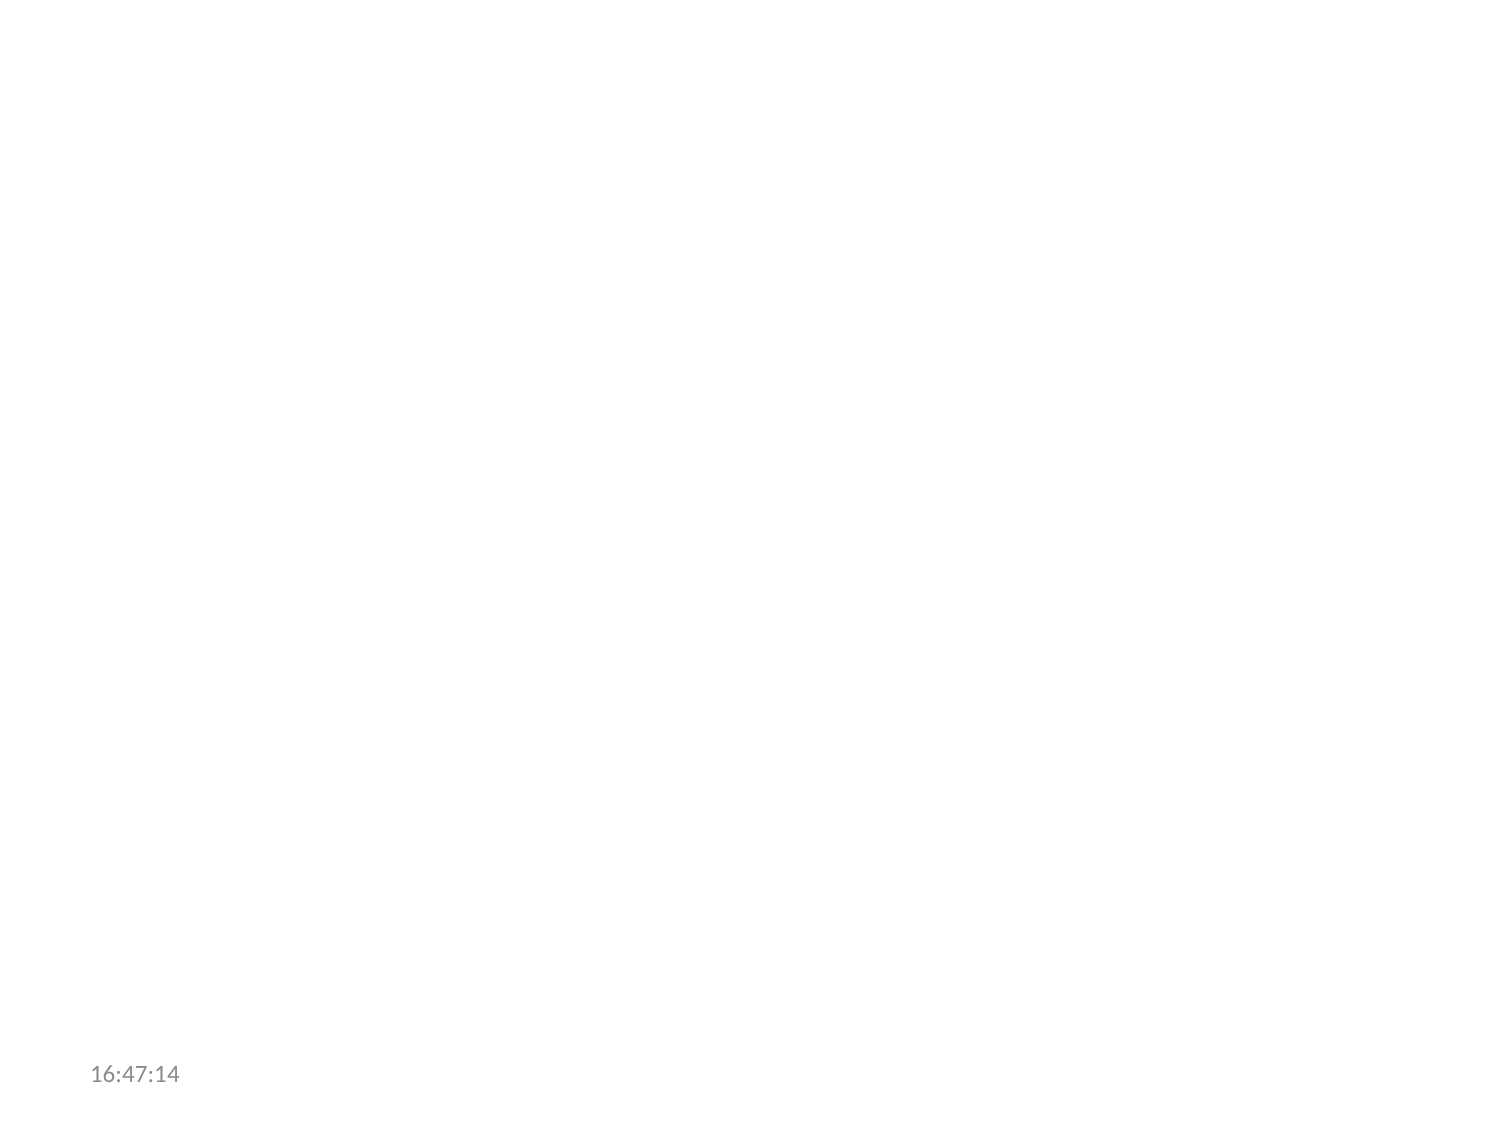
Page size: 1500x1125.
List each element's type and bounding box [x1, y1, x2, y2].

slide_number [75, 1042, 425, 1103]
